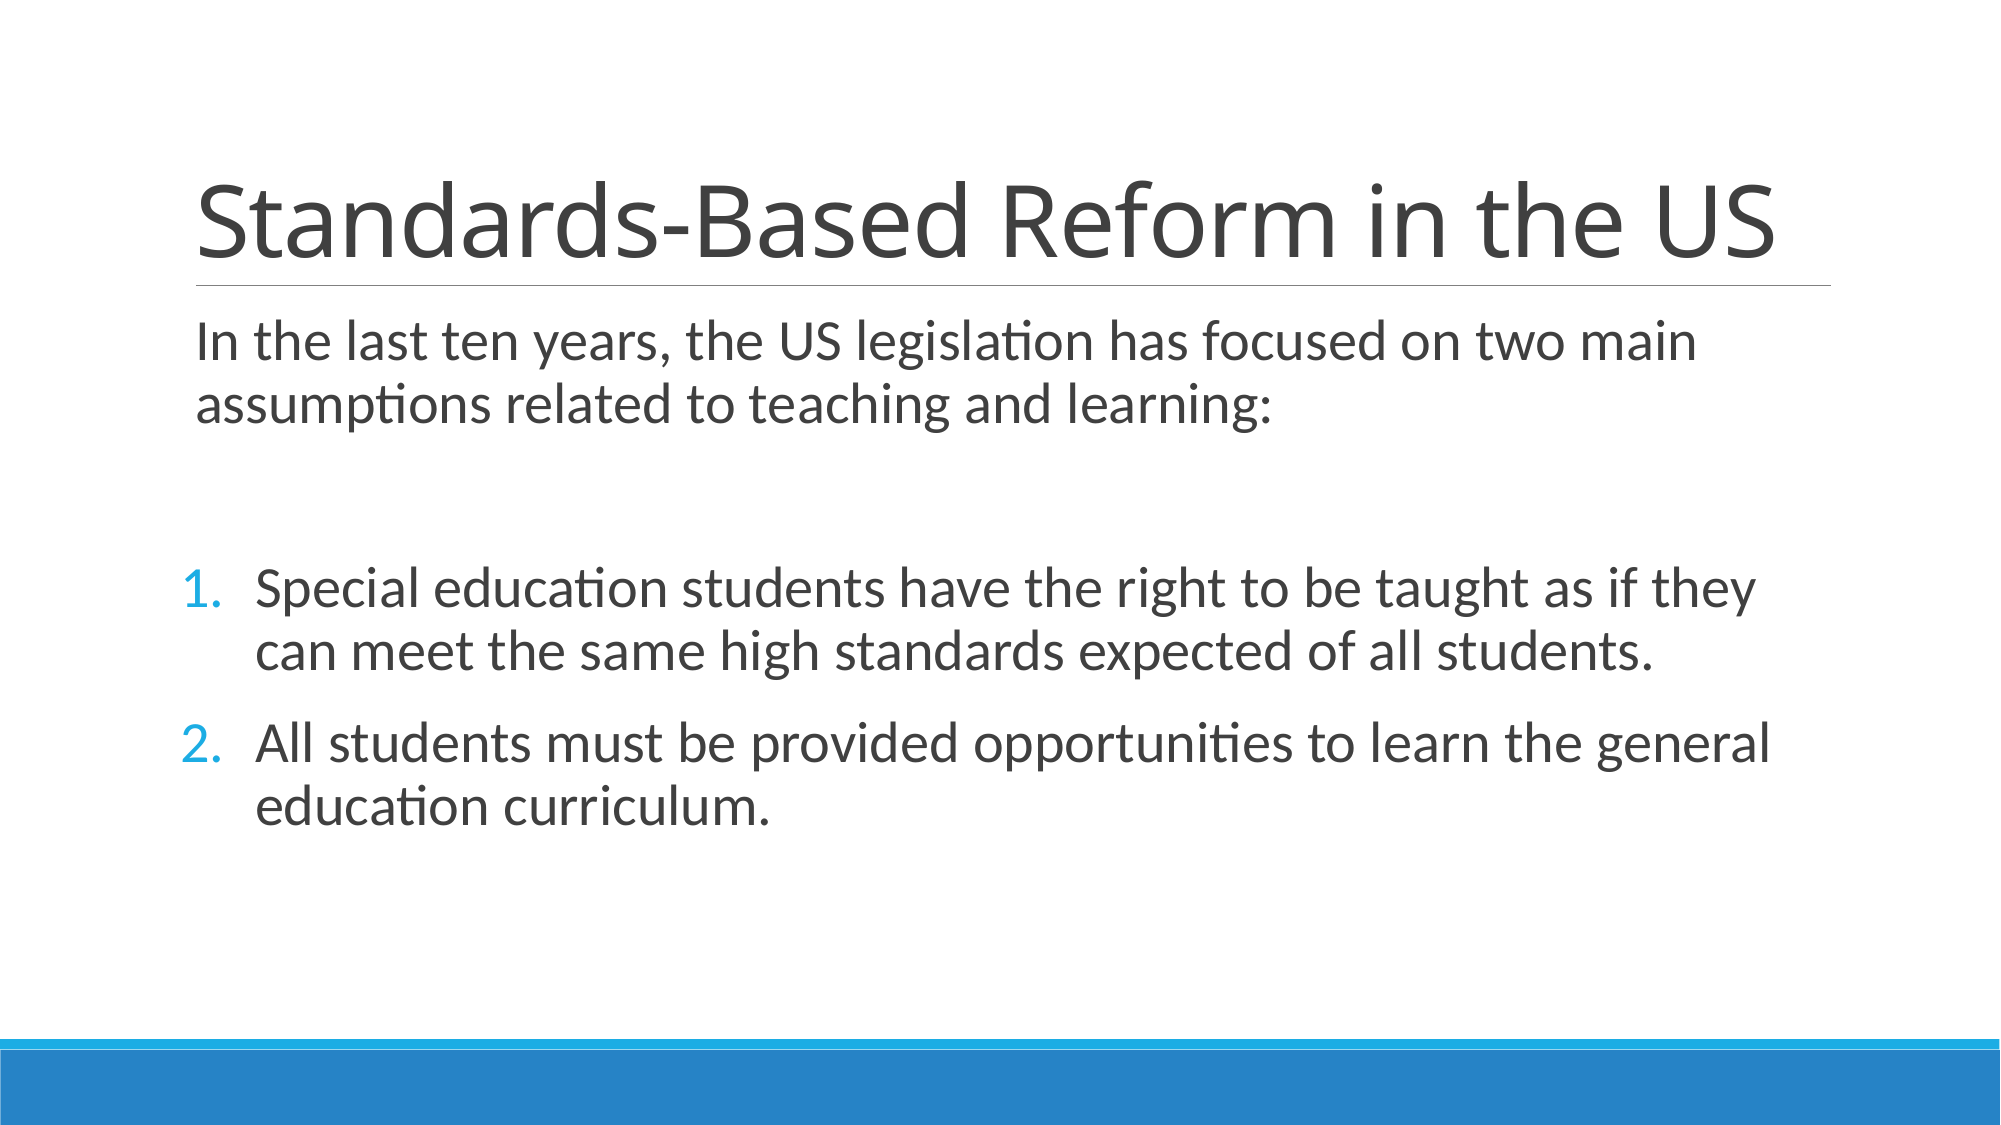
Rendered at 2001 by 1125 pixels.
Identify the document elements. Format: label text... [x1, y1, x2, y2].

title Standards-Based Reform in the US [180, 47, 1830, 285]
list In the last ten years, the US legislation has focused on two main assumptions related to teaching and learning: Special education students have the right to be taught as if they can meet the same high standards expected of all students. All students must be provided opportunities to learn the general education curriculum. [180, 302, 1830, 963]
